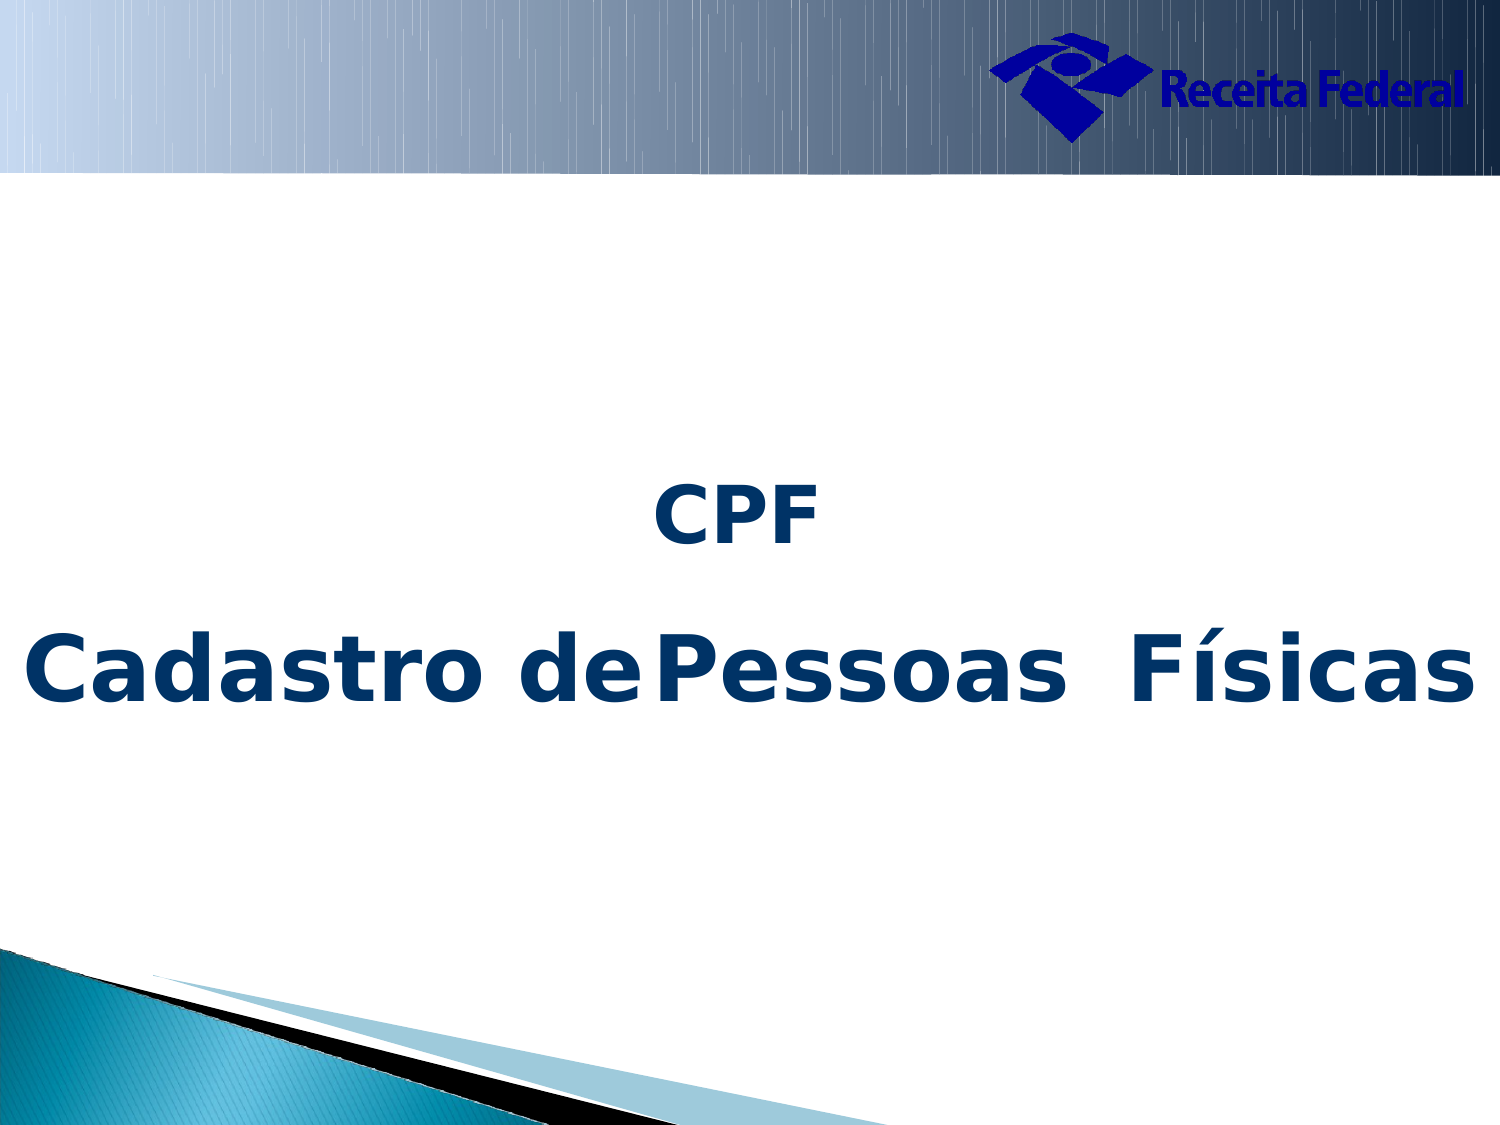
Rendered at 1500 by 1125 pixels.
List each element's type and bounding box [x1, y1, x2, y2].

text_box [20, 623, 501, 720]
text_box [515, 475, 1111, 720]
text_box [1124, 623, 1494, 720]
text_box [0, 0, 1500, 176]
text_box [0, 947, 888, 1125]
